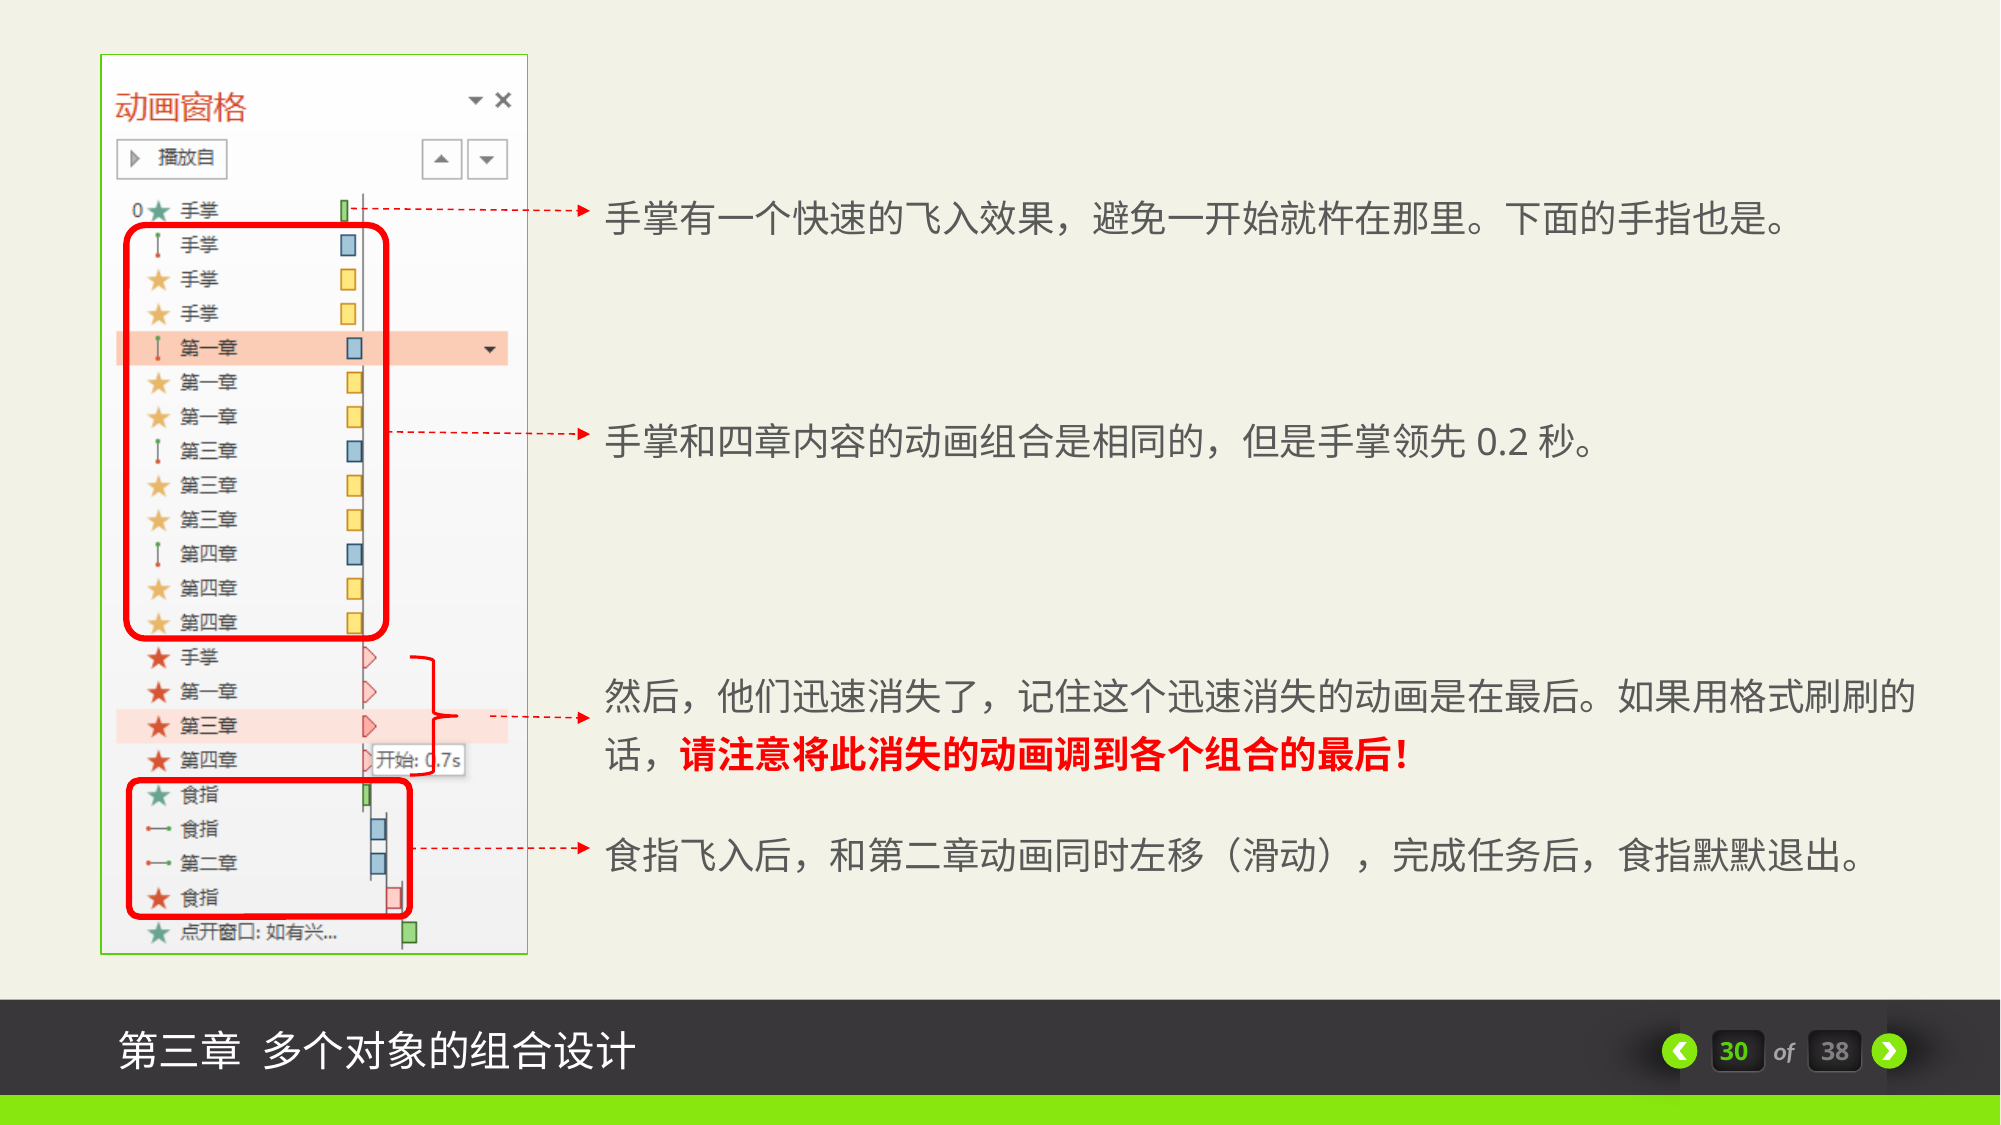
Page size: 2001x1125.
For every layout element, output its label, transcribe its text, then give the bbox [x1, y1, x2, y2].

text_box 手掌和四章内容的动画组合是相同的，但是手掌领先0.2秒。 [590, 397, 1949, 471]
picture [101, 55, 527, 954]
picture [1709, 1026, 1769, 1076]
picture [1805, 1026, 1866, 1076]
picture [1875, 991, 2001, 1111]
text_box 食指飞入后，和第二章动画同时左移（滑动），完成任务后，食指默默退出。 [590, 811, 1949, 885]
picture [1567, 992, 1693, 1110]
text_box 手掌有一个快速的飞入效果，避免一开始就杵在那里。下面的手指也是。 [590, 174, 1949, 248]
text_box 然后，他们迅速消失了，记住这个迅速消失的动画是在最后。如果用格式刷刷的话，请注意将此消失的动画调到各个组合的最后！ [590, 652, 1949, 784]
